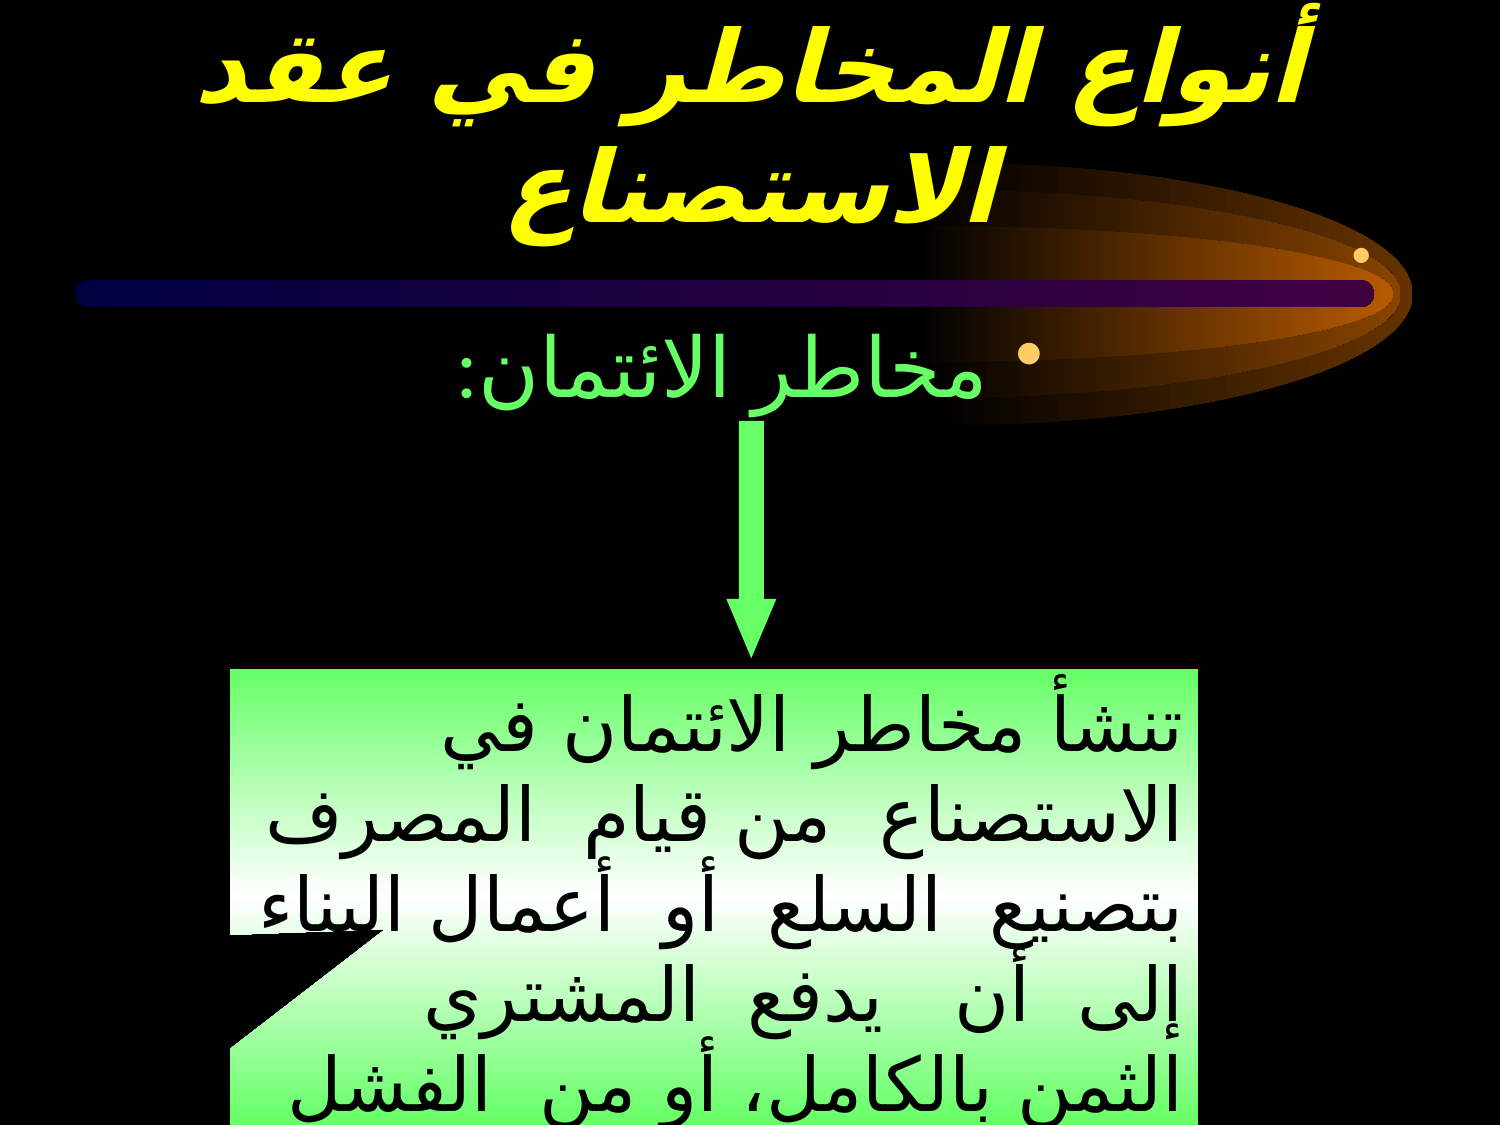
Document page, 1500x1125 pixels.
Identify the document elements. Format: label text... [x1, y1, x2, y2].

title أنواع المخاطر في عقد الاستصناع [112, 62, 1388, 219]
text_box تنشأ مخاطر الائتمان في الاستصناع من قيام المصرف بتصنيع السلع أو أعمال البناء إلى أن يدفع المشتري الثمن بالكامل، أو من الفشل في التوريد في المدة المحددة أو في توريد نفس جودة السلع المتفق عليها في العقد. [230, 668, 1199, 1125]
text_box [726, 420, 777, 659]
list مخاطر الائتمان: [112, 219, 1388, 1125]
